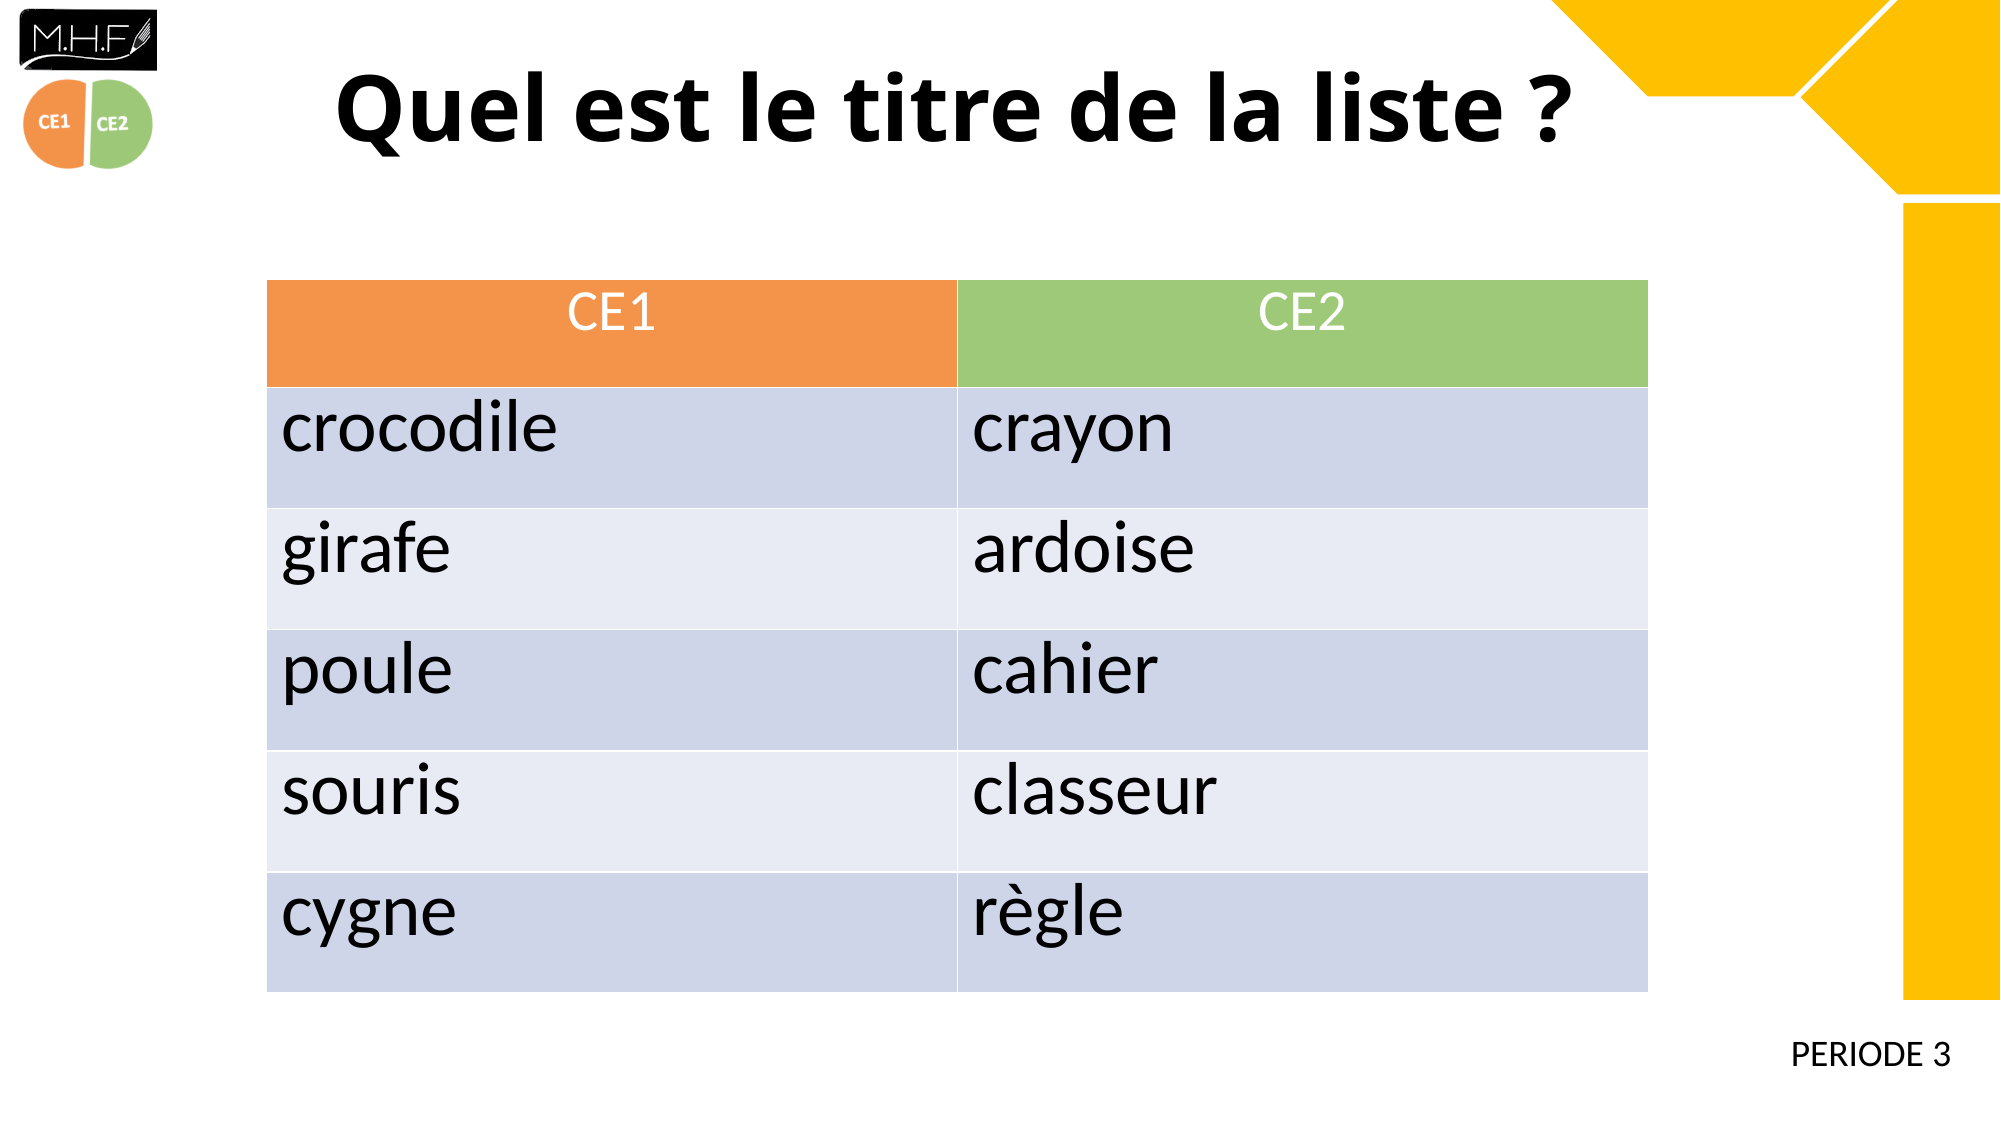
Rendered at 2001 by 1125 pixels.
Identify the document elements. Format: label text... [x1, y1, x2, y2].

text_box [1902, 202, 2000, 1001]
text_box [1799, 0, 2000, 196]
text_box PERIODE 3 [1362, 1021, 1967, 1125]
table_cell crayon [958, 388, 1648, 508]
table_cell souris [267, 752, 957, 871]
text_box [1031, 299, 1853, 1014]
table_cell classeur [958, 752, 1648, 871]
table_cell crocodile [267, 388, 957, 508]
table_cell règle [958, 873, 1648, 992]
table_cell cygne [267, 873, 957, 992]
table_header CE2 [958, 280, 1648, 387]
title Quel est le titre de la liste ? [318, 3, 1865, 221]
text_box [1549, 0, 1892, 98]
table_header CE1 [267, 280, 957, 387]
table_cell poule [267, 630, 957, 750]
table_cell girafe [267, 509, 957, 629]
table_cell cahier [958, 630, 1648, 750]
table_cell ardoise [958, 509, 1648, 629]
picture [1, 7, 177, 207]
